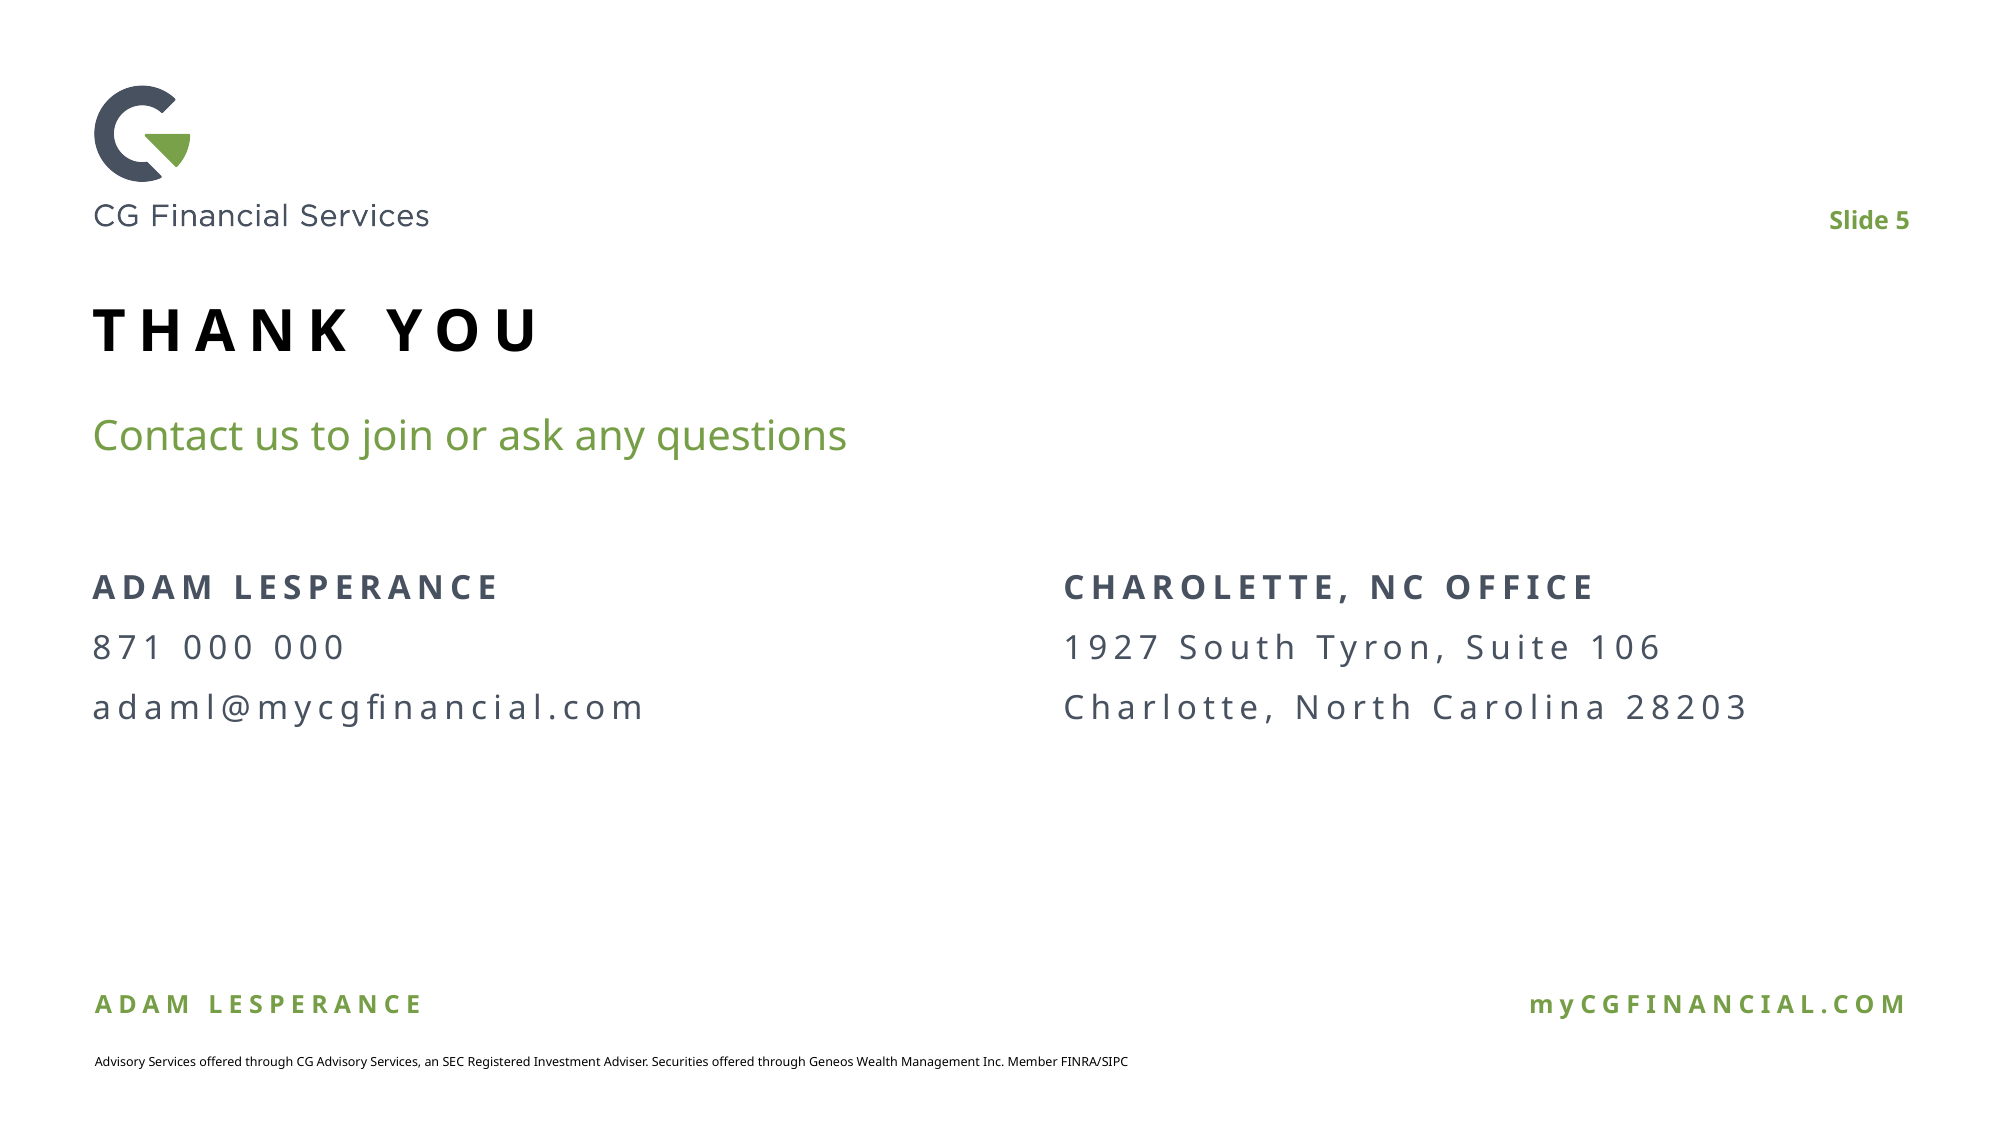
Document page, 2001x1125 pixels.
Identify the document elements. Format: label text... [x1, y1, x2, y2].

text_box Contact us to join or ask any questions [77, 413, 1455, 461]
text_box CHAROLETTE, NC OFFICE 1927 South Tyron, Suite 106 Charlotte, North Carolina 28203 [1048, 501, 1907, 806]
picture [74, 65, 449, 247]
title THANK YOU [77, 293, 1905, 368]
text_box ADAM LESPERANCE 871 000 000 adaml@mycgfinancial.com [77, 502, 975, 807]
